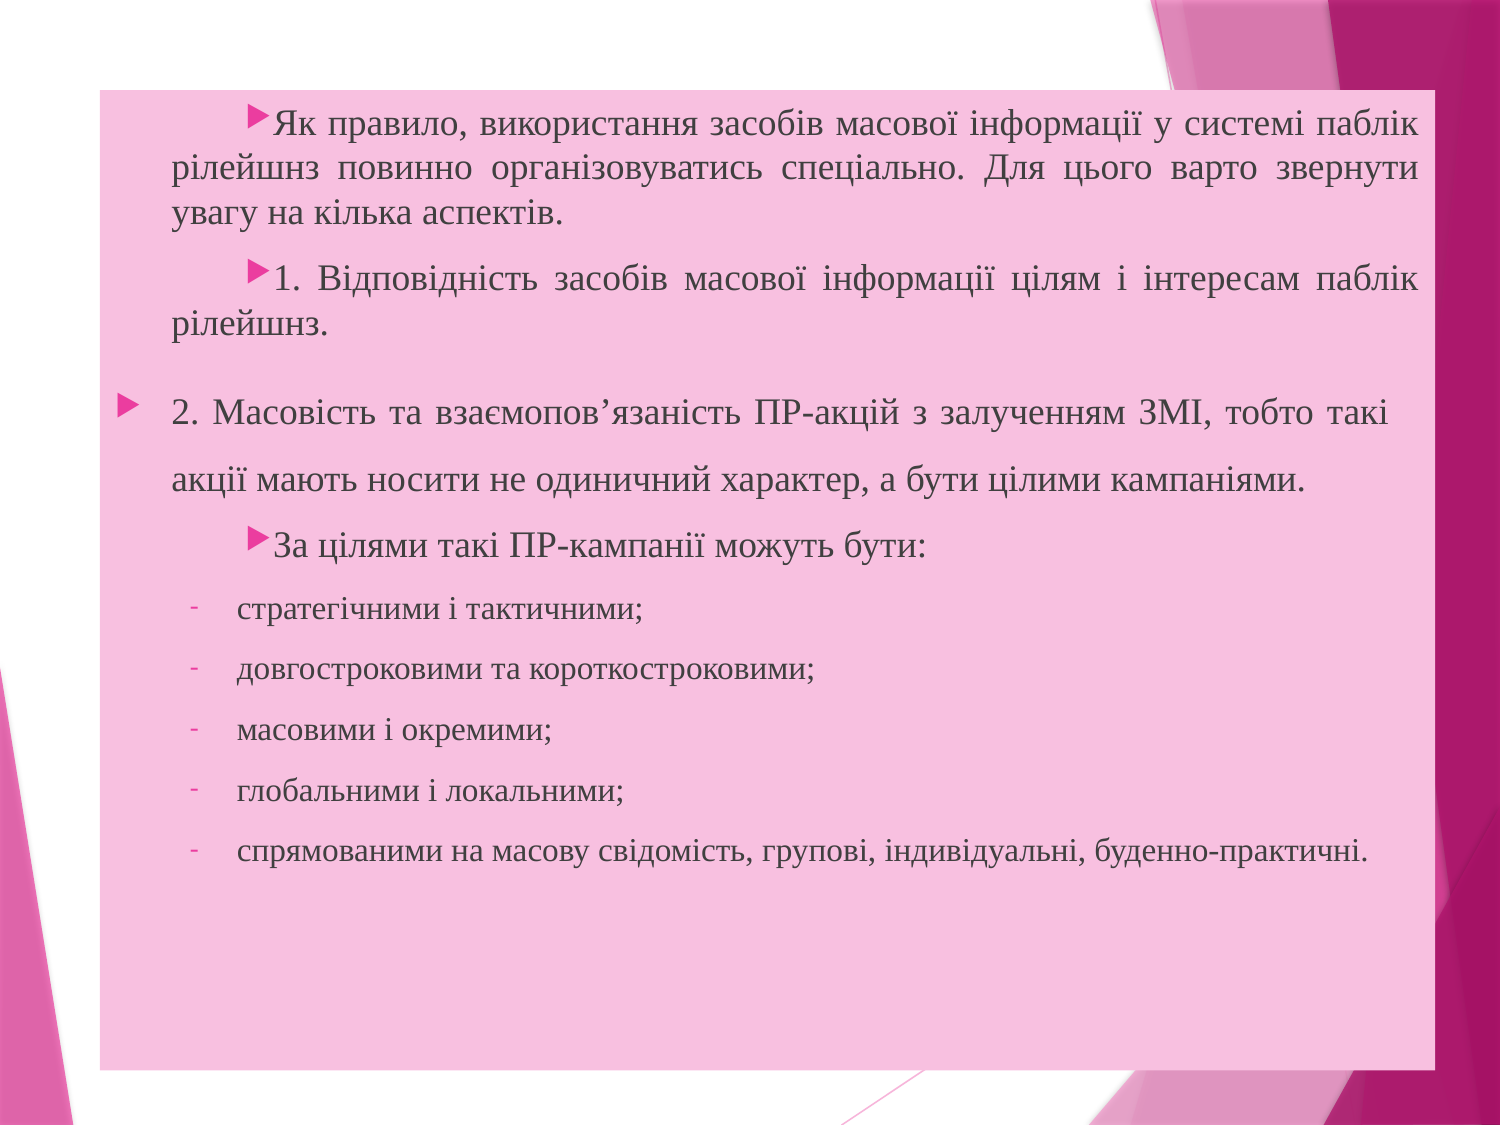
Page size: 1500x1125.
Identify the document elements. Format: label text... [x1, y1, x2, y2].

list Як правило, використання засобів масової інформації у системі паблік рілейшнз повинно організовуватись спеціально. Для цього варто звернути увагу на кілька аспектів. 1. Відповідність засобів масової інформації цілям і інтересам паблік рілейшнз. 2. Масовість та взаємопов’язаність ПР-акцій з залученням ЗМІ, тобто такі акції мають носити не одиничний характер, а бути цілими кампаніями. За цілями такі ПР-кампанії можуть бути: стратегічними і тактичними; довгостроковими та короткостроковими; масовими і окремими; глобальними і локальними; спрямованими на масову свідомість, групові, індивідуальні, буденно-практичні. [99, 90, 1436, 1071]
